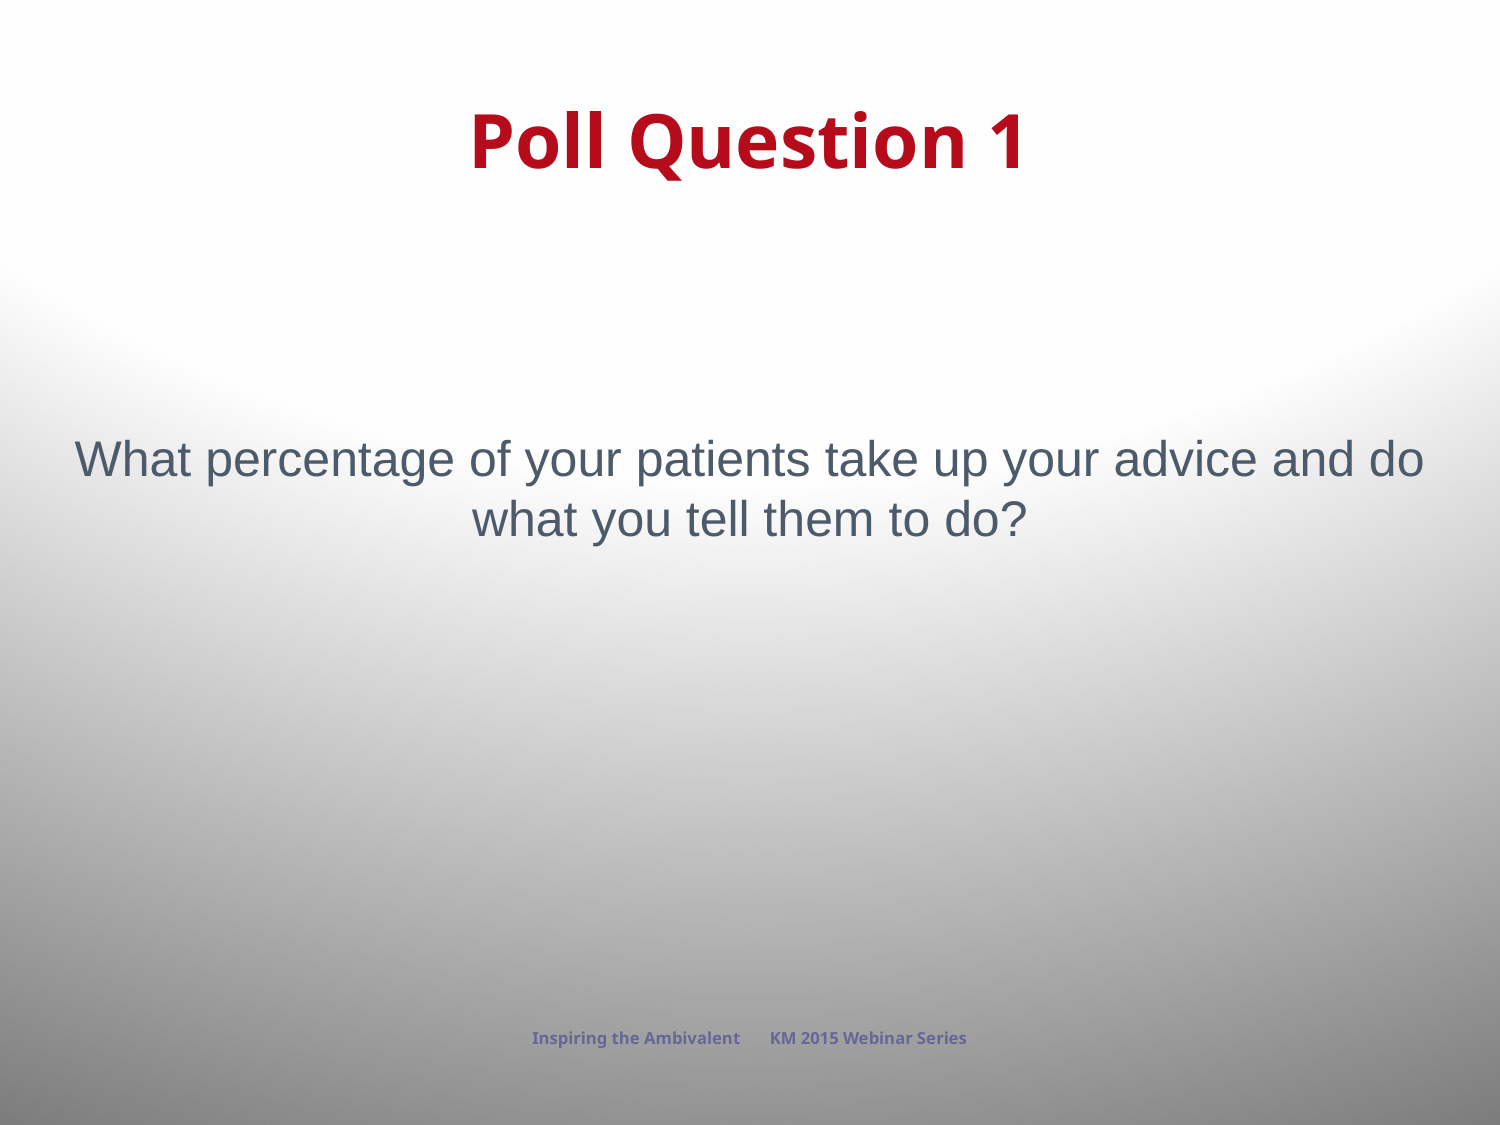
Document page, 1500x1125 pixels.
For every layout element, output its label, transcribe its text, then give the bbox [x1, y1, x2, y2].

footer Inspiring the Ambivalent KM 2015 Webinar Series [512, 1024, 988, 1103]
title Poll Question 1 [75, 45, 1425, 233]
list What percentage of your patients take up your advice and do what you tell them to do? [53, 392, 1447, 733]
picture [0, 0, 1500, 1125]
